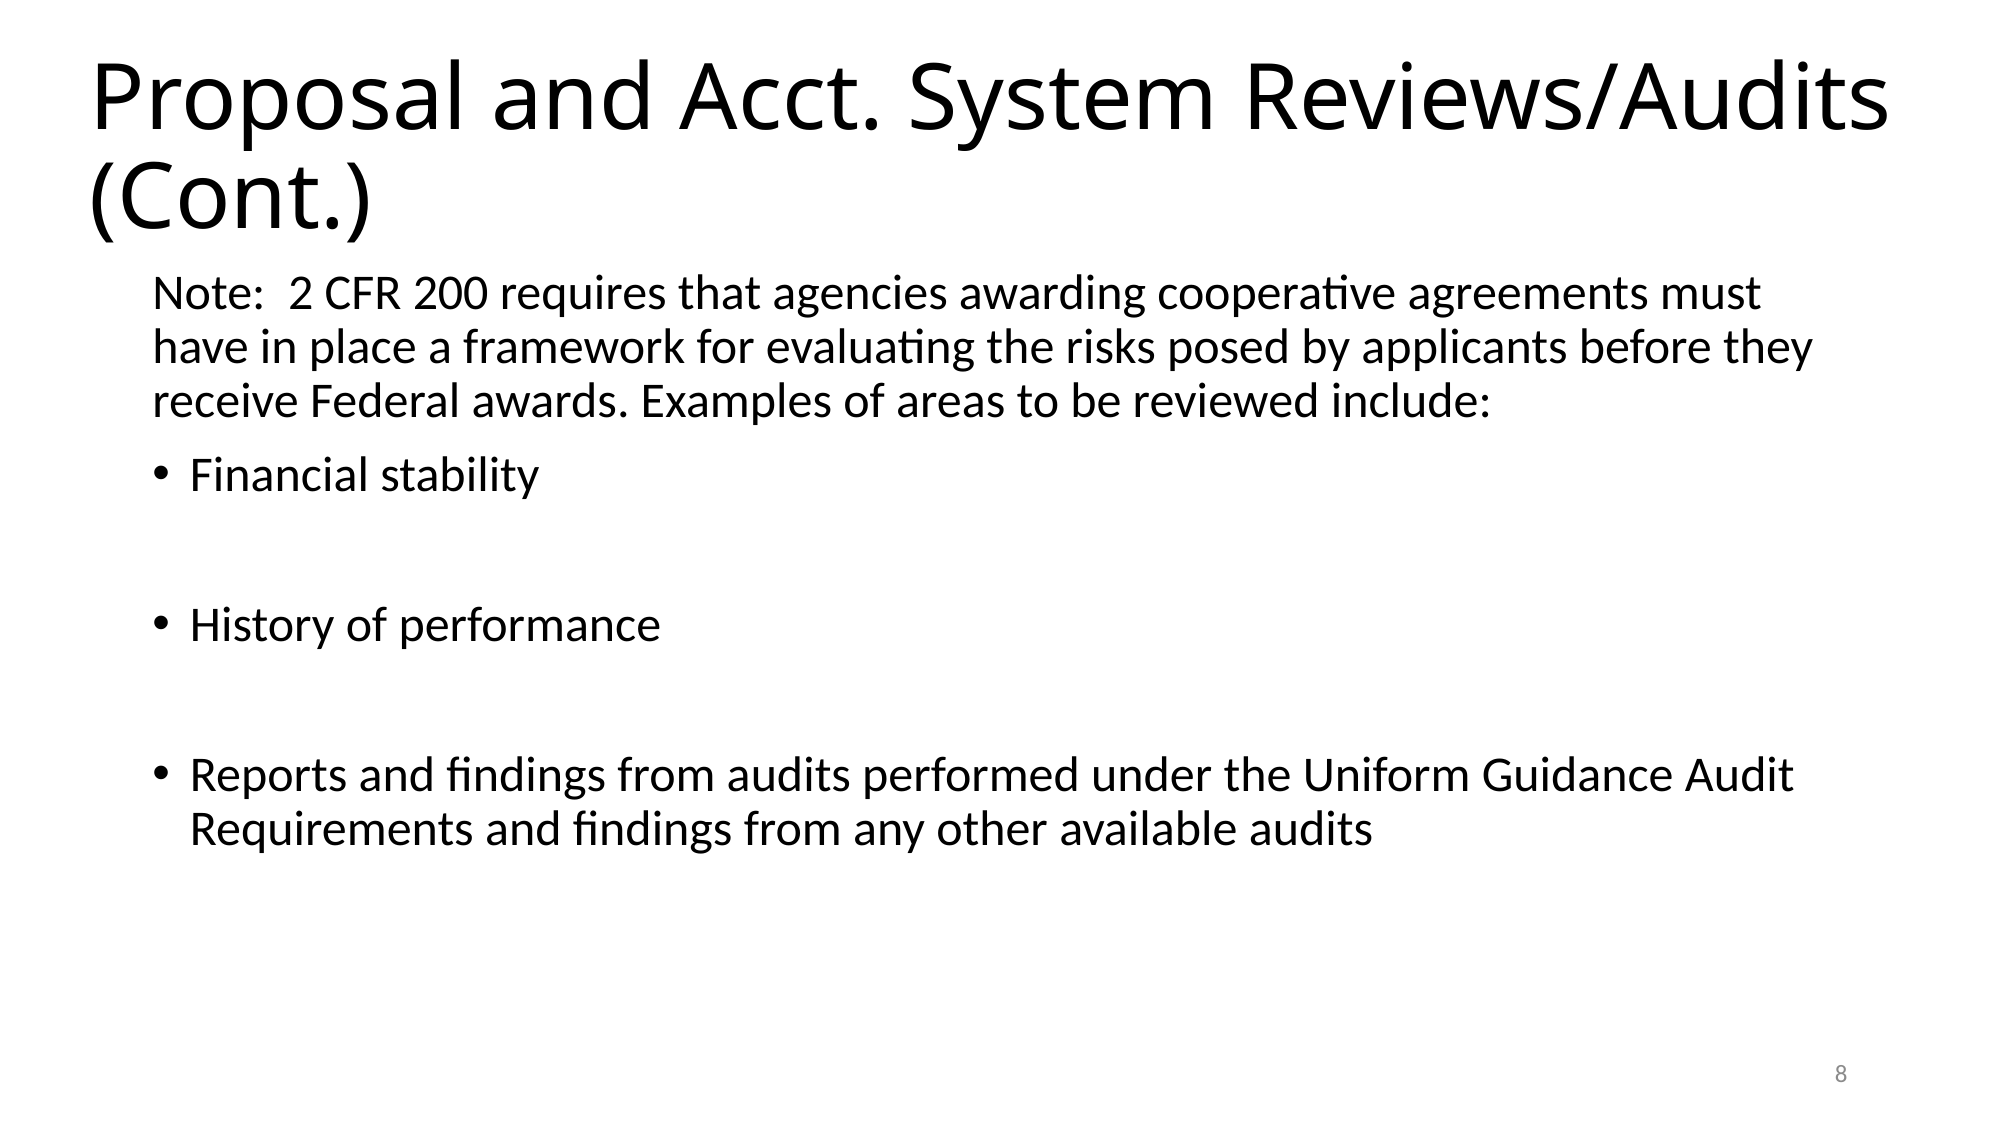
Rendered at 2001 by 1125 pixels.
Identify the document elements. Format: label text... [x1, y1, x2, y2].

title Proposal and Acct. System Reviews/Audits (Cont.) [74, 40, 1926, 259]
list Note: 2 CFR 200 requires that agencies awarding cooperative agreements must have in place a framework for evaluating the risks posed by applicants before they receive Federal awards. Examples of areas to be reviewed include: Financial stability History of performance Reports and findings from audits performed under the Uniform Guidance Audit Requirements and findings from any other available audits [137, 258, 1863, 1053]
slide_number 8 [1412, 1042, 1863, 1103]
